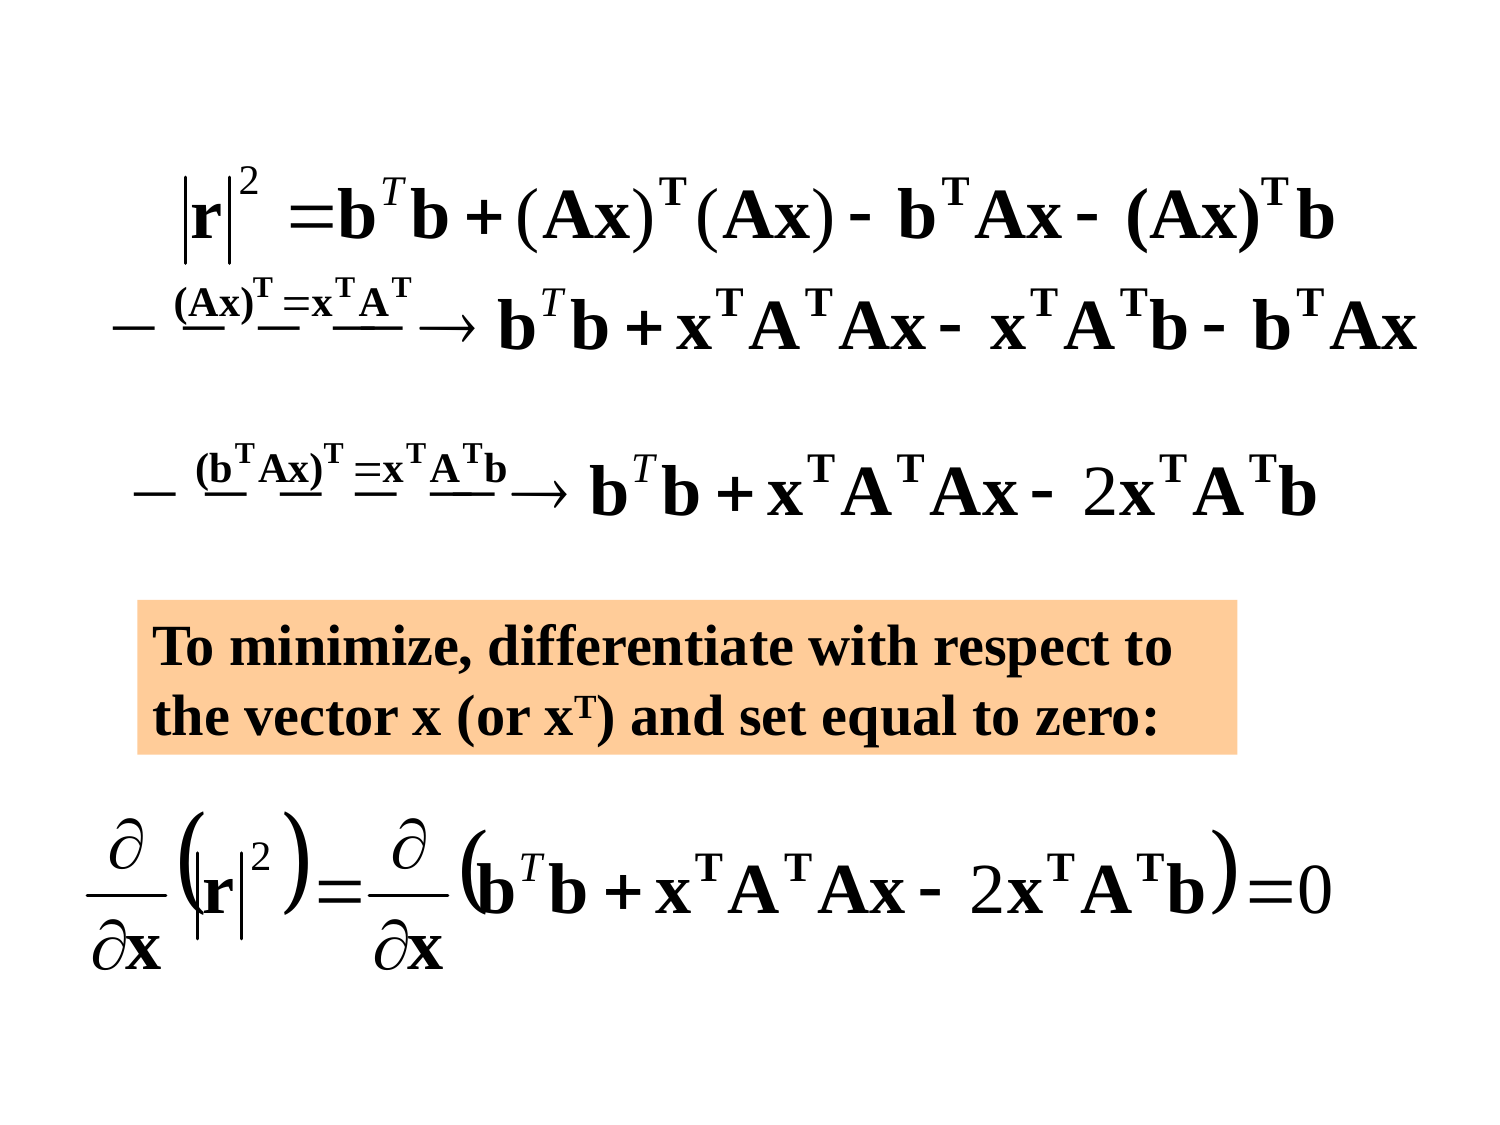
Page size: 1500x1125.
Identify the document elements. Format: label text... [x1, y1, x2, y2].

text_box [112, 424, 1331, 534]
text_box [62, 149, 1432, 379]
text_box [74, 799, 1348, 986]
text_box To minimize, differentiate with respect to the vector x (or xT) and set equal to zero: [137, 599, 1238, 755]
